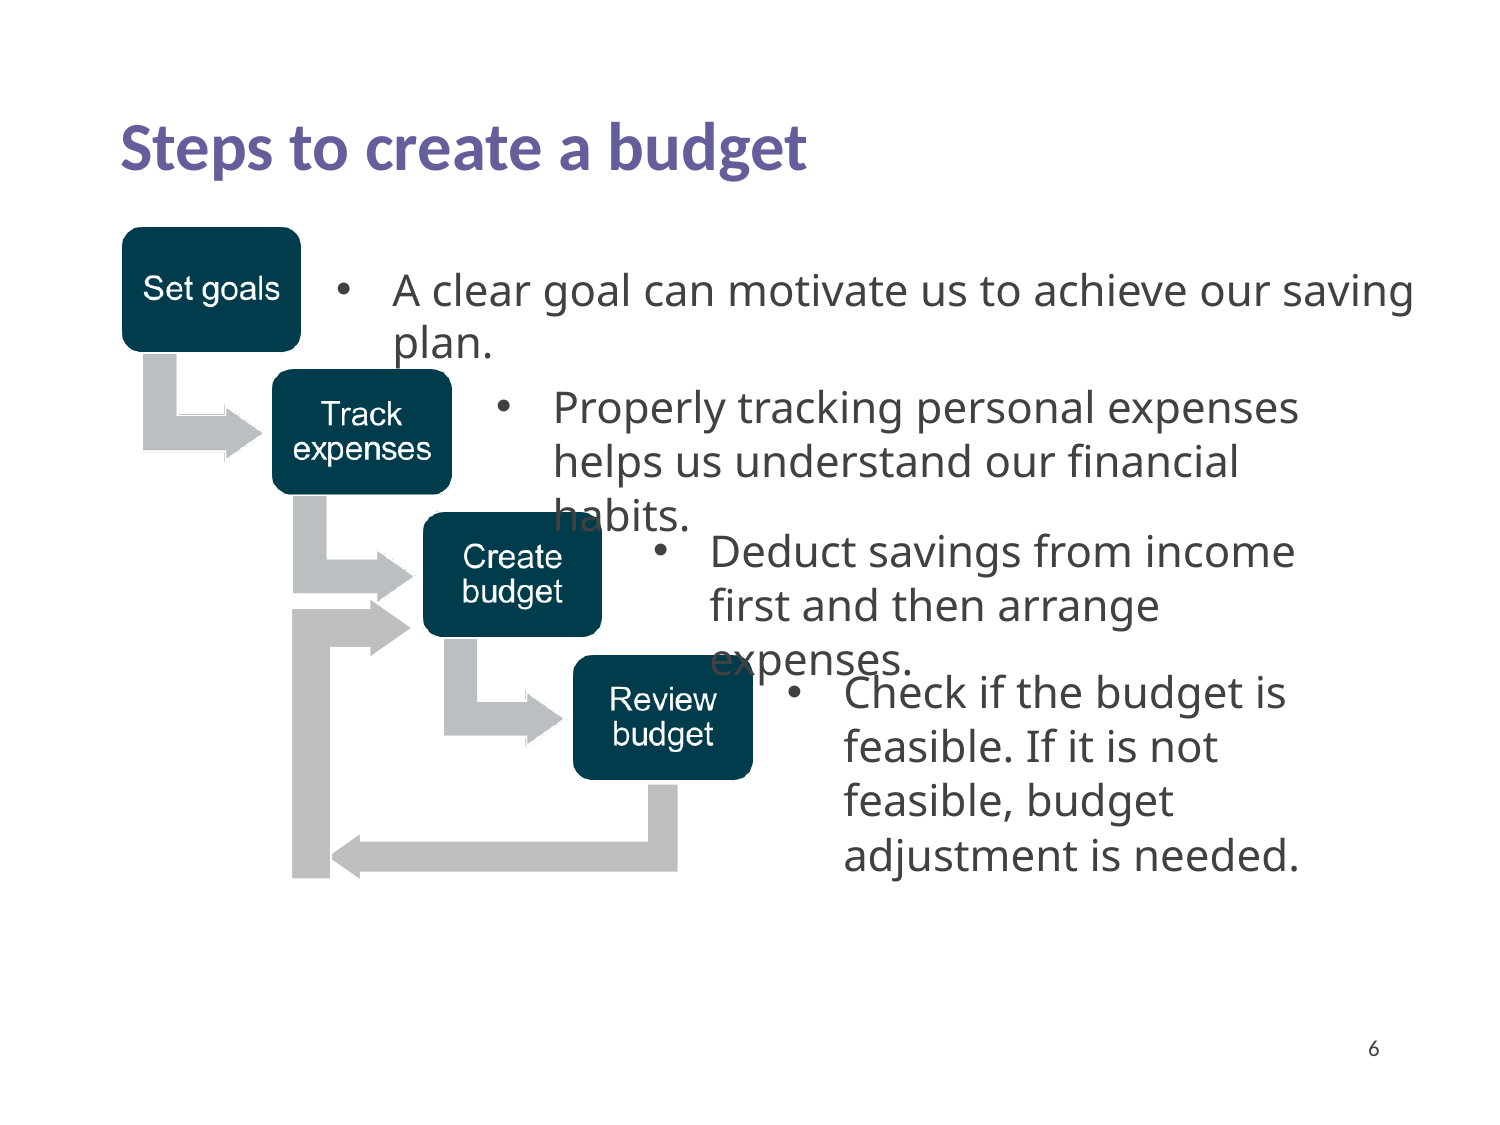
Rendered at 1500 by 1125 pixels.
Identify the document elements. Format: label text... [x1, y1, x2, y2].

text_box A clear goal can motivate us to achieve our saving plan. [858, 252, 1459, 378]
list Steps to create a budget [119, 113, 1382, 223]
text_box Properly tracking personal expenses helps us understand our financial habits. [858, 367, 1380, 511]
picture [15, 221, 858, 784]
text_box [332, 784, 679, 882]
slide_number 6 [1358, 1035, 1381, 1062]
text_box [291, 784, 332, 880]
text_box Check if the budget is feasible. If it is not feasible, budget adjustment is needed. [776, 653, 1411, 890]
text_box Deduct savings from income first and then arrange expenses. [858, 511, 1380, 653]
